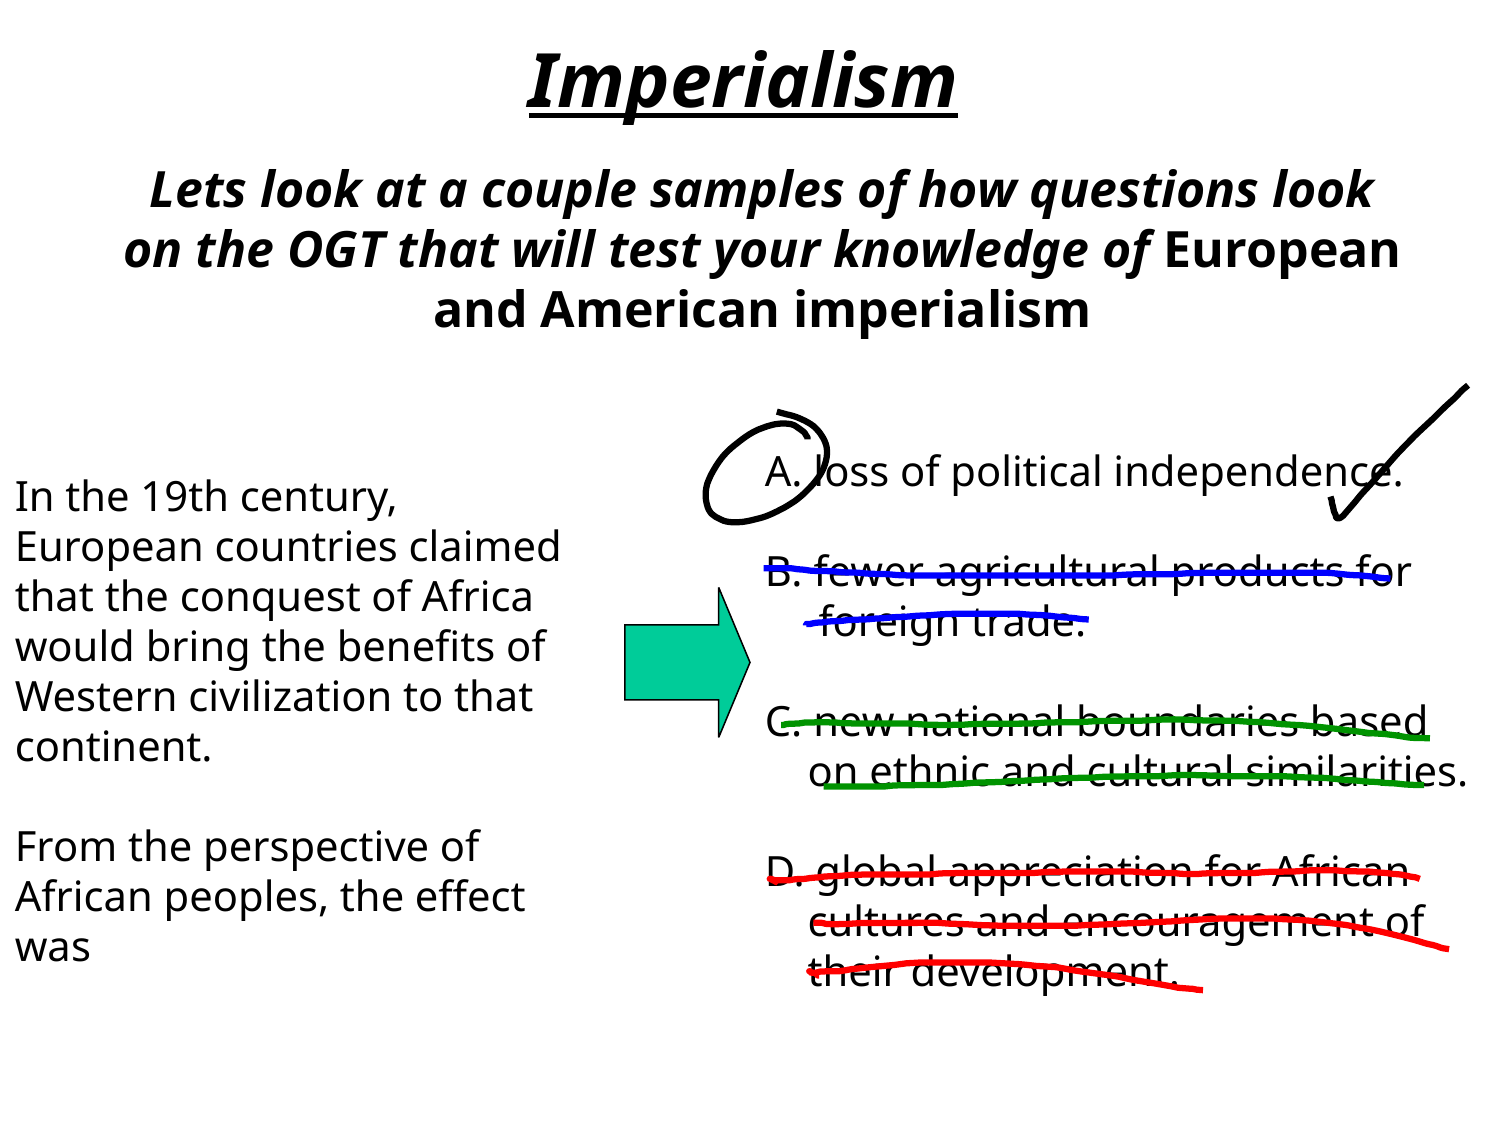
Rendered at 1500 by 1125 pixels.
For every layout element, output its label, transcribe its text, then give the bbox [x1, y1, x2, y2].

text_box [624, 624, 700, 700]
text_box Lets look at a couple samples of how questions look on the OGT that will test your knowledge of European and American imperialism [99, 149, 1425, 345]
text_box [50, 275, 688, 336]
text_box A. loss of political independence. B. fewer agricultural products for foreign trade. C. new national boundaries based on ethnic and cultural similarities. D. global appreciation for African cultures and encouragement of their development. [749, 437, 1500, 1003]
text_box In the 19th century, European countries claimed that the conquest of Africa would bring the benefits of Western civilization to that continent. From the perspective of African peoples, the effect was [0, 462, 613, 978]
text_box Imperialism [74, 24, 1413, 130]
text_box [769, 869, 1450, 991]
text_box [705, 384, 1469, 787]
